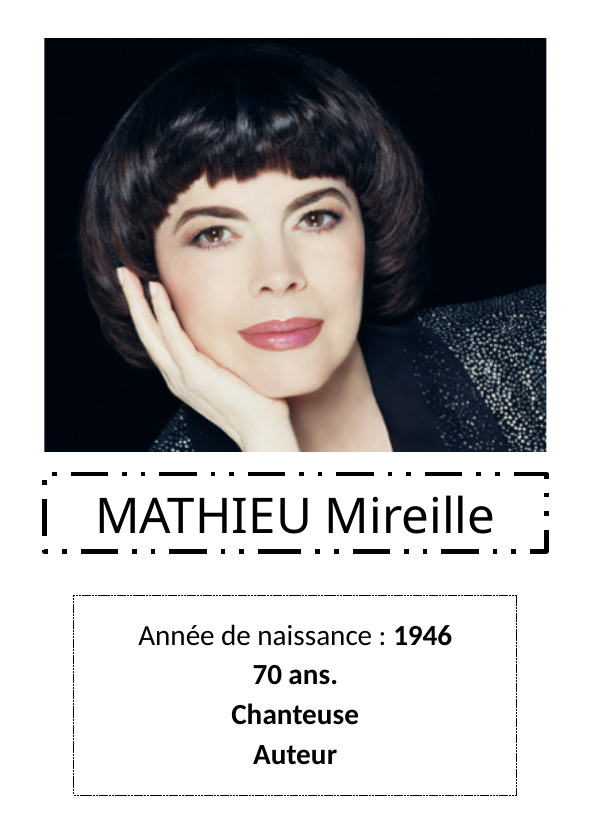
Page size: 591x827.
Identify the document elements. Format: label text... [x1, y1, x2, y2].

title MATHIEU Mireille [44, 473, 547, 552]
subtitle Année de naissance : 1946 70 ans. Chanteuse Auteur [73, 595, 517, 796]
picture [44, 38, 547, 452]
